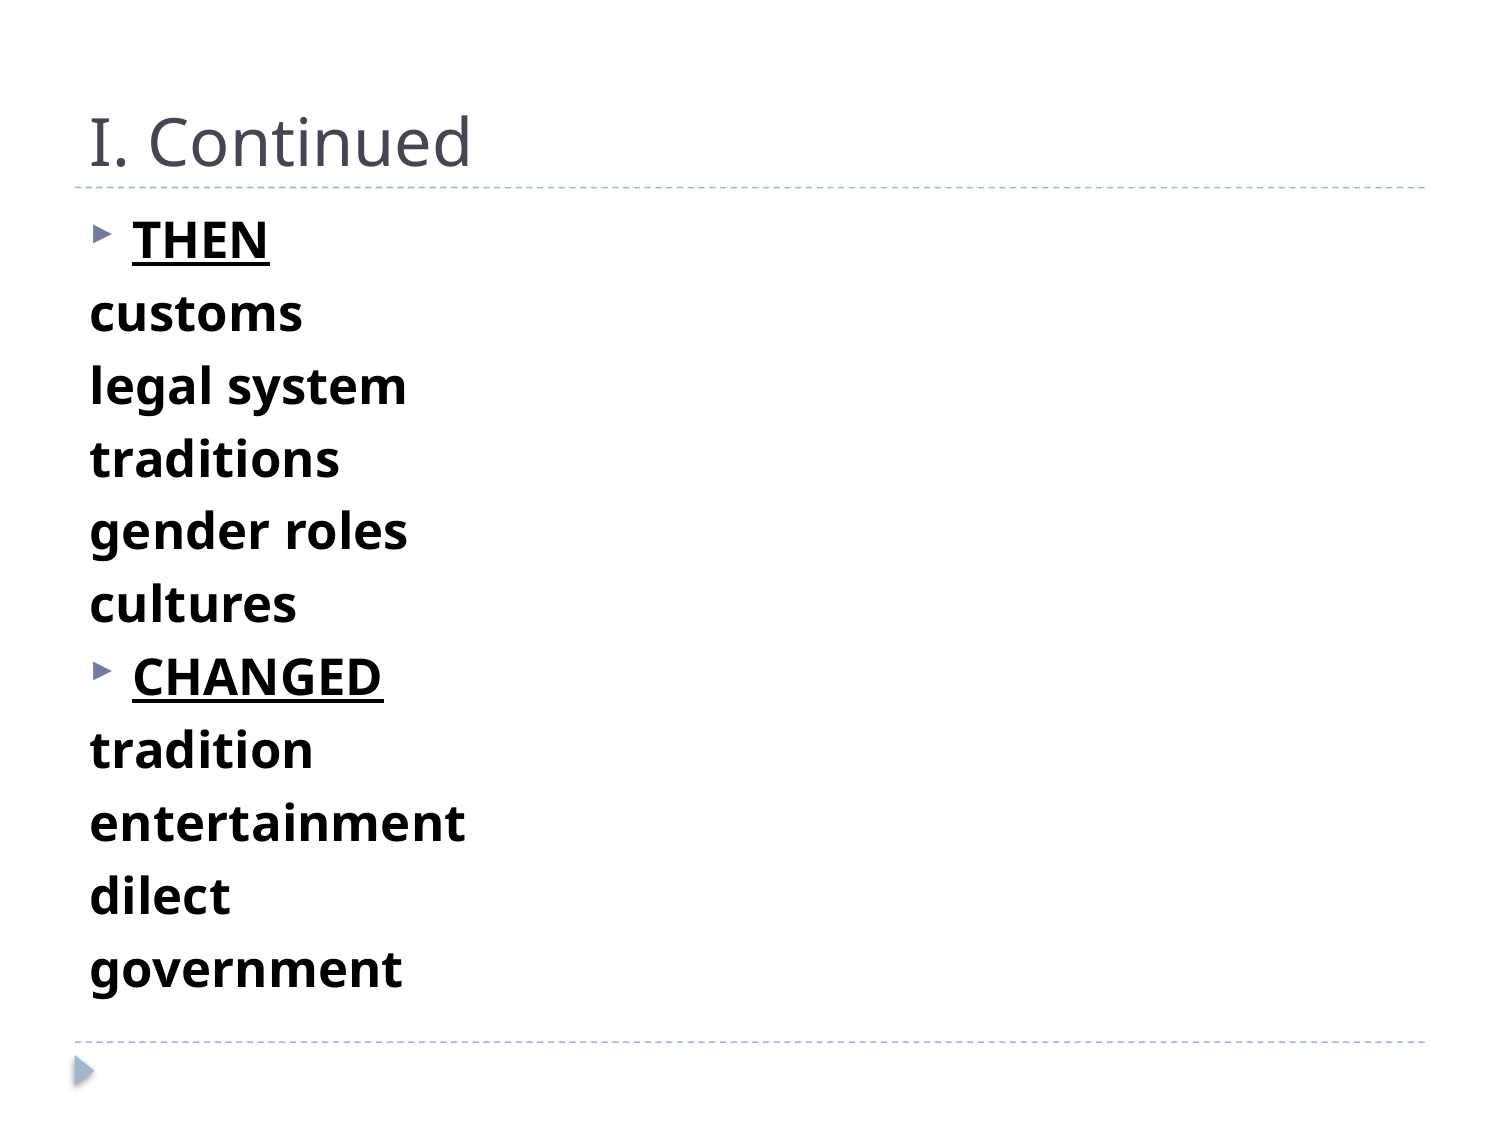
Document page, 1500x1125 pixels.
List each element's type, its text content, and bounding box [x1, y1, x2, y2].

title I. Continued [75, 24, 1425, 188]
list ‍THEN ‍customs ‍legal system ‍traditions gender roles ‍cultures ‍CHANGED ‍tradition ‍entertainment ‍dilect ‍government [75, 200, 1425, 1010]
